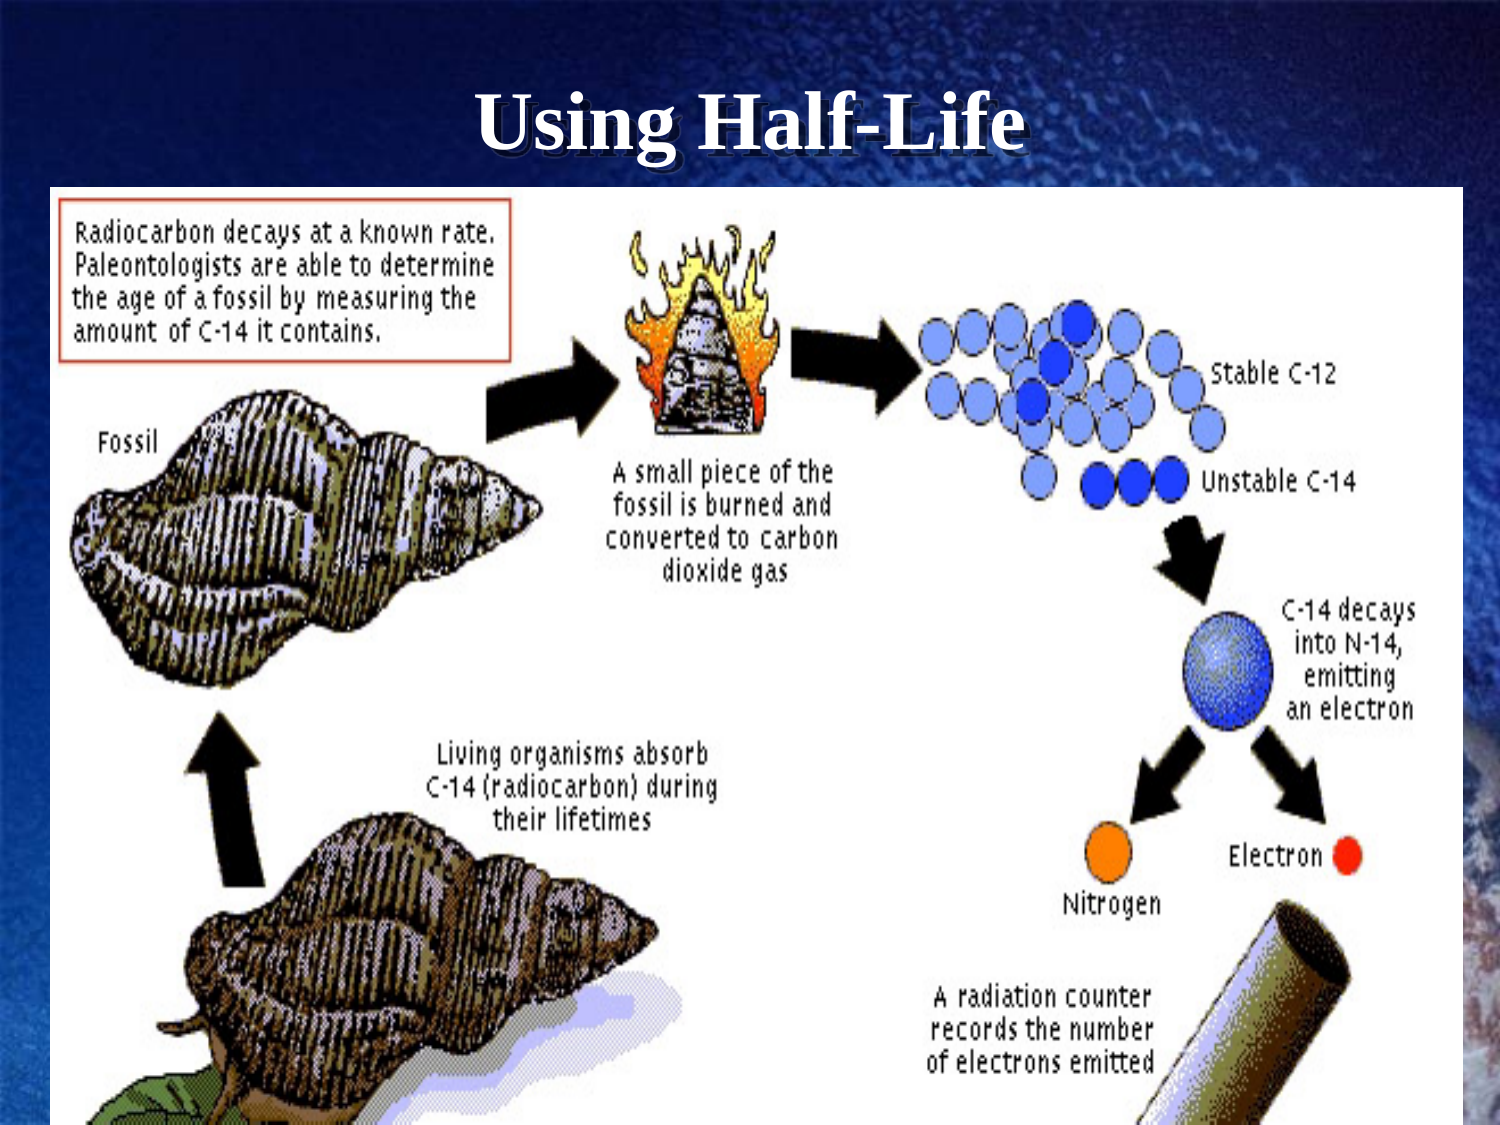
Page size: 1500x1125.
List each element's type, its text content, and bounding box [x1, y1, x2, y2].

picture [0, 0, 1500, 1125]
title Using Half-Life [74, 44, 1426, 185]
